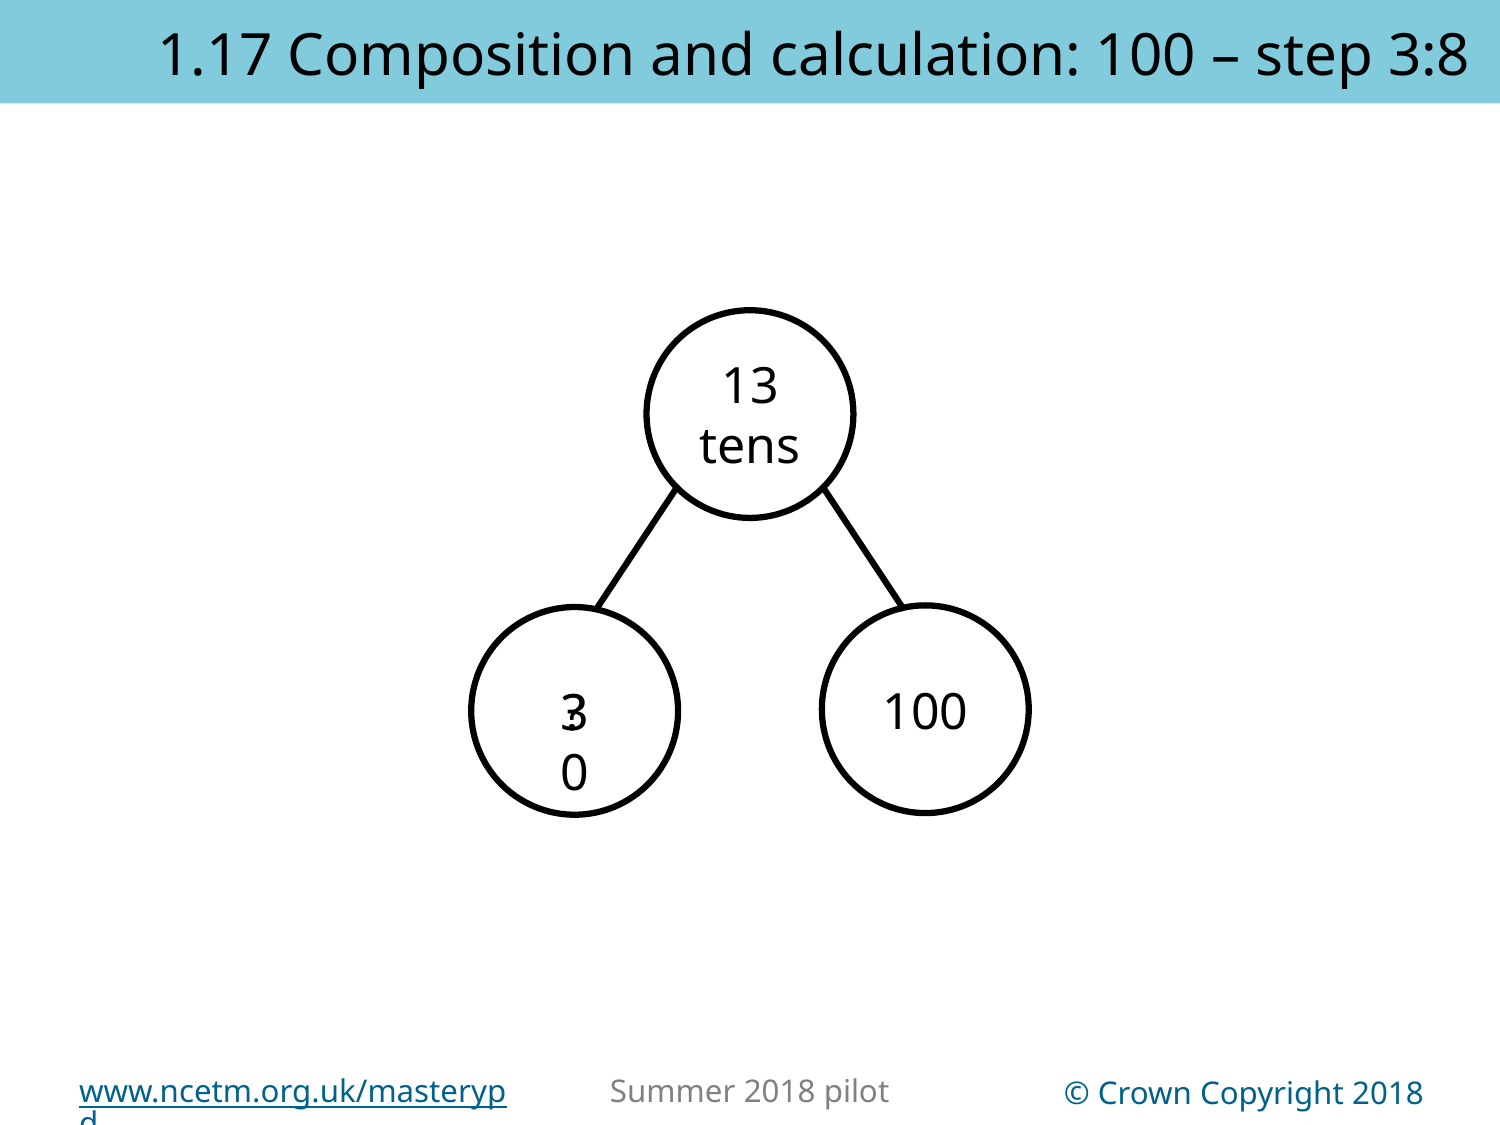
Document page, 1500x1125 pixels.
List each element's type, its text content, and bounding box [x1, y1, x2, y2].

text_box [802, 507, 926, 590]
list 1.17 Composition and calculation: 100 – step 3:8 [0, 0, 1500, 104]
text_box [471, 607, 679, 806]
text_box 30 [531, 673, 618, 808]
text_box [821, 605, 1029, 814]
text_box [537, 808, 612, 815]
text_box [646, 310, 854, 518]
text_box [595, 487, 678, 611]
